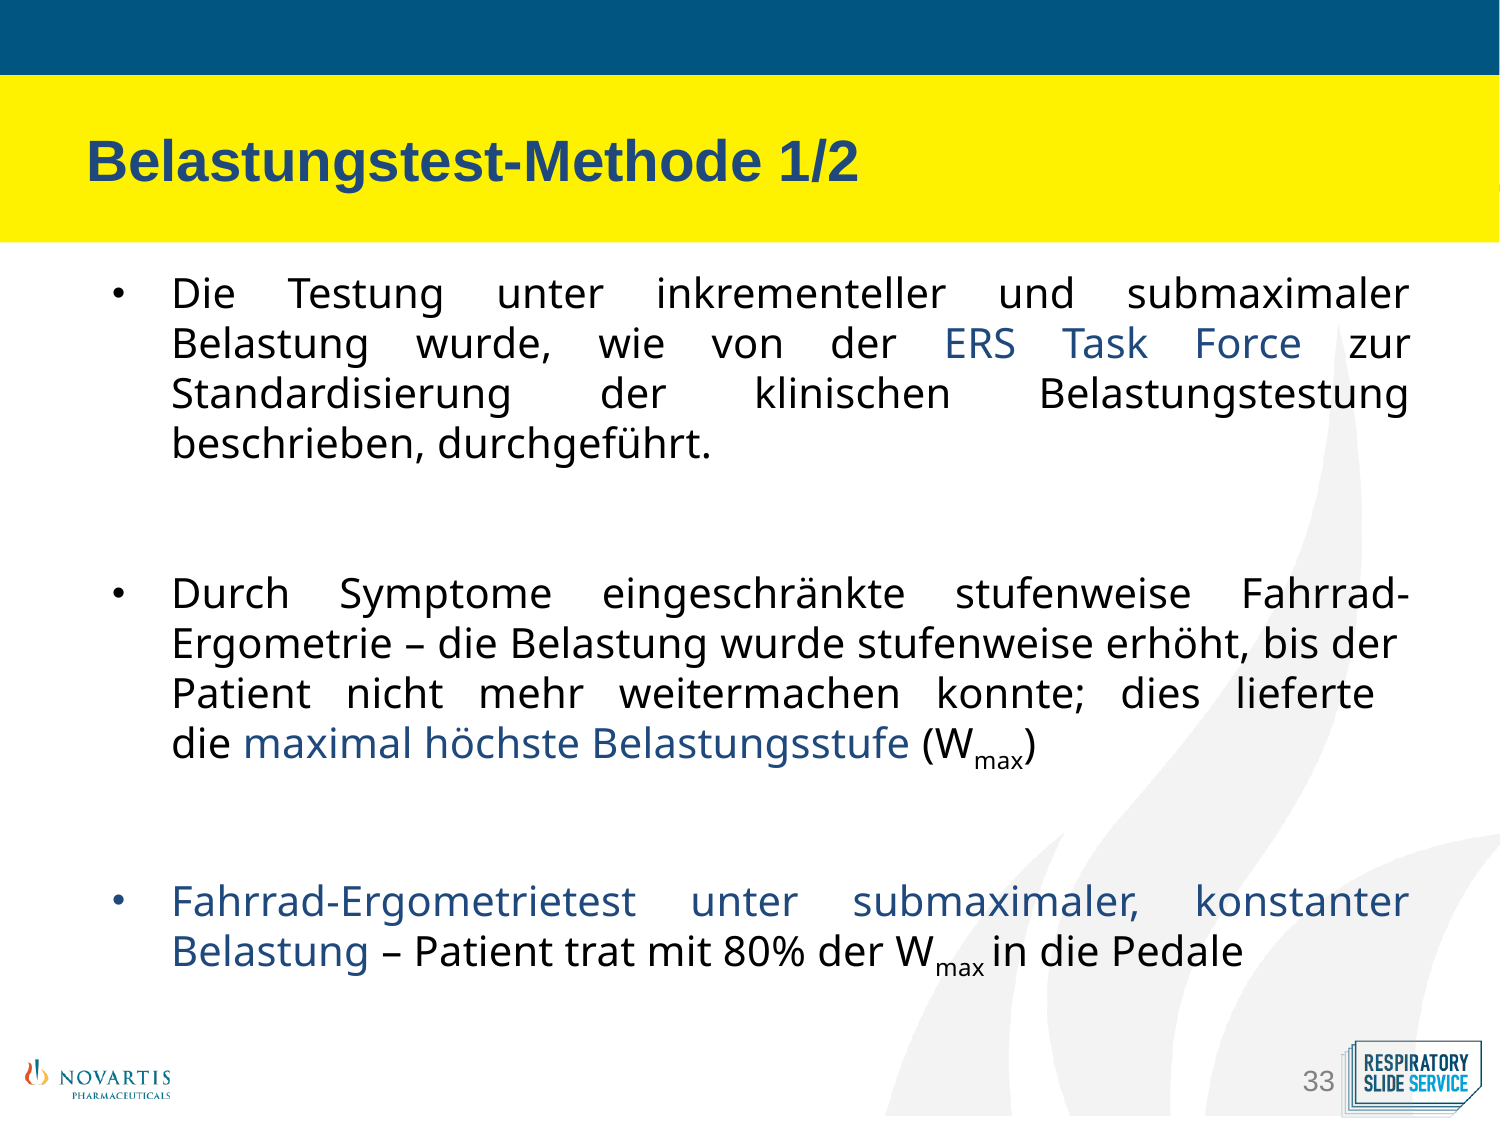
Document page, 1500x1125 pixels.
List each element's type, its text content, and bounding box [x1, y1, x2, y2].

text_box Belastungstest-Methode 1/2 [71, 115, 1397, 201]
picture [25, 1059, 170, 1099]
text_box Die Testung unter inkrementeller und submaximaler Belastung wurde, wie von der ERS Task Force zur Standardisierung der klinischen Belastungstestung beschrieben, durchgeführt. Durch Symptome eingeschränkte stufenweise Fahrrad- Ergometrie – die Belastung wurde stufenweise erhöht, bis der Patient nicht mehr weitermachen konnte; dies lieferte die maximal höchste Belastungsstufe (Wmax) Fahrrad-Ergometrietest unter submaximaler, konstanter Belastung – Patient trat mit 80% der Wmax in die Pedale [112, 267, 1412, 1013]
picture [1328, 1027, 1497, 1125]
